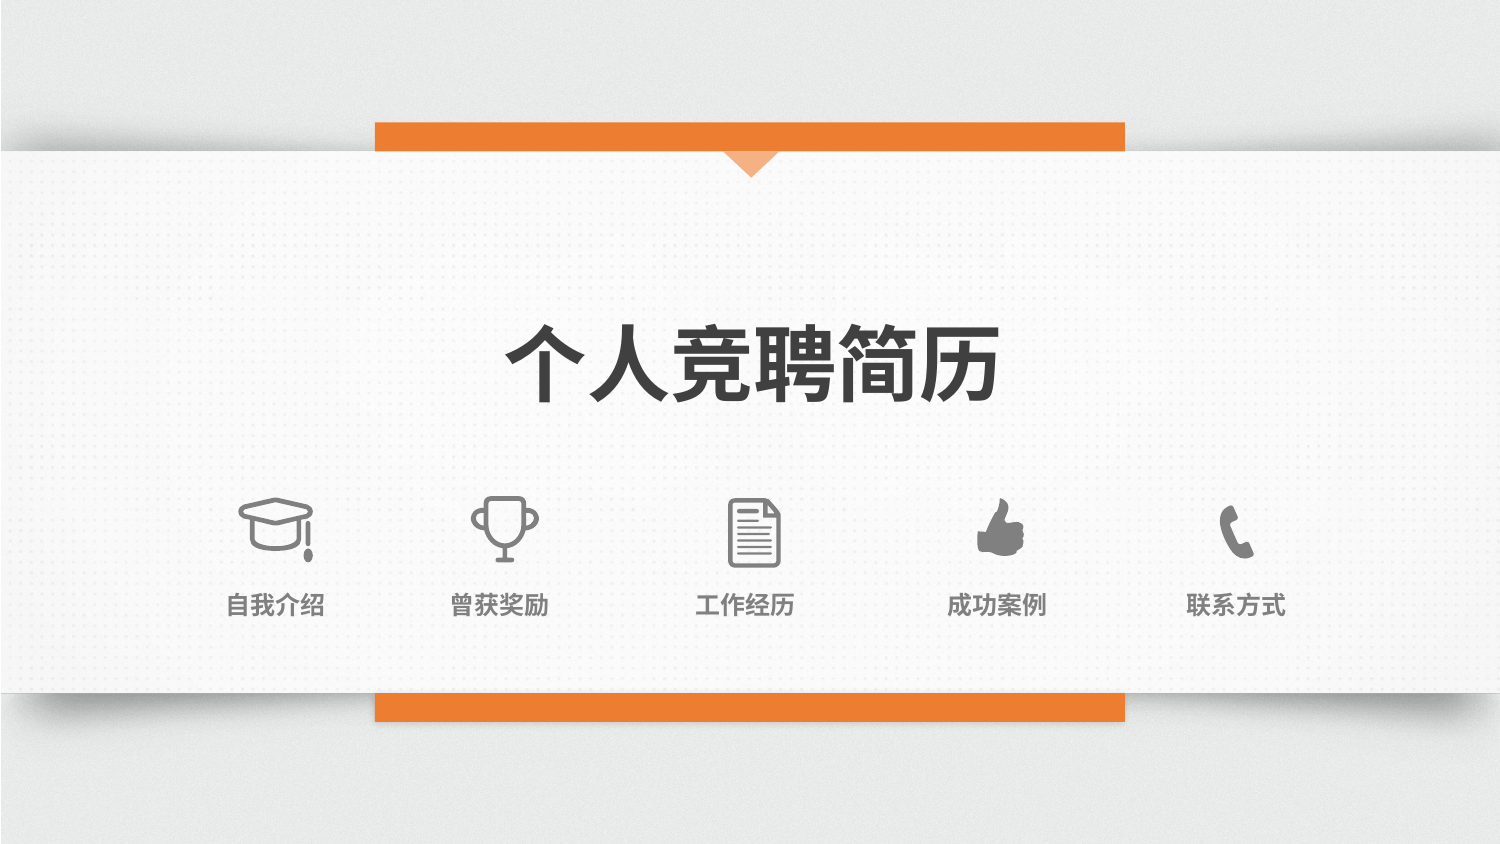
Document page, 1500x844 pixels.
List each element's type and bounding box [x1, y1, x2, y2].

text_box [209, 497, 342, 628]
text_box [374, 122, 1126, 178]
text_box [1170, 505, 1303, 628]
picture [0, 0, 1500, 844]
text_box [679, 497, 812, 628]
text_box [931, 497, 1064, 628]
text_box [433, 495, 566, 628]
